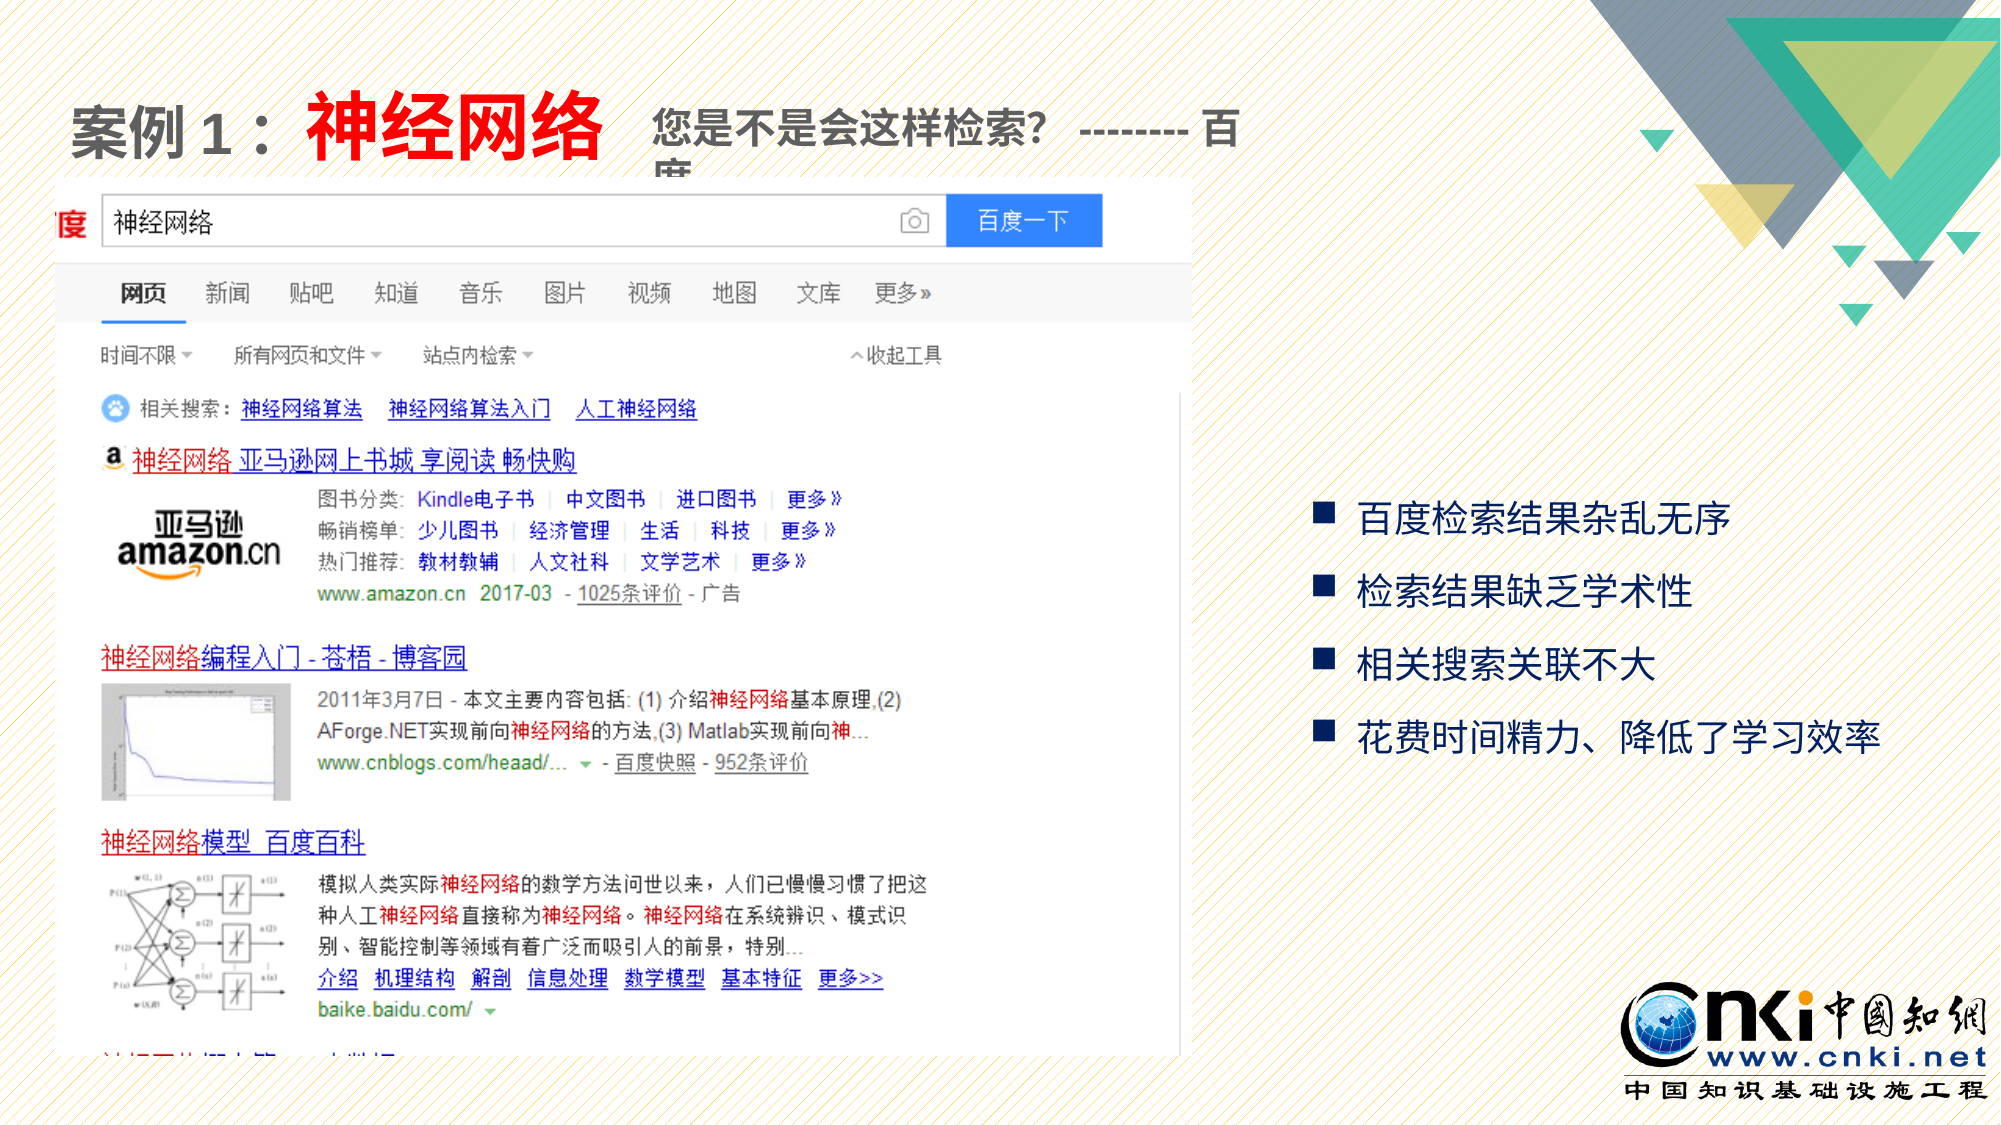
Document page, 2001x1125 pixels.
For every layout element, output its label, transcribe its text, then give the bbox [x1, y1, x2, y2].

text_box 您是不是会这样检索？--------百度 [636, 94, 1296, 210]
picture [55, 177, 1192, 1056]
text_box 百度检索结果杂乱无序 检索结果缺乏学术性 相关搜索关联不大 花费时间精力、降低了学习效率 [1295, 464, 2000, 985]
text_box 案例1：神经网络 [55, 72, 637, 177]
picture [1589, 958, 2001, 1125]
